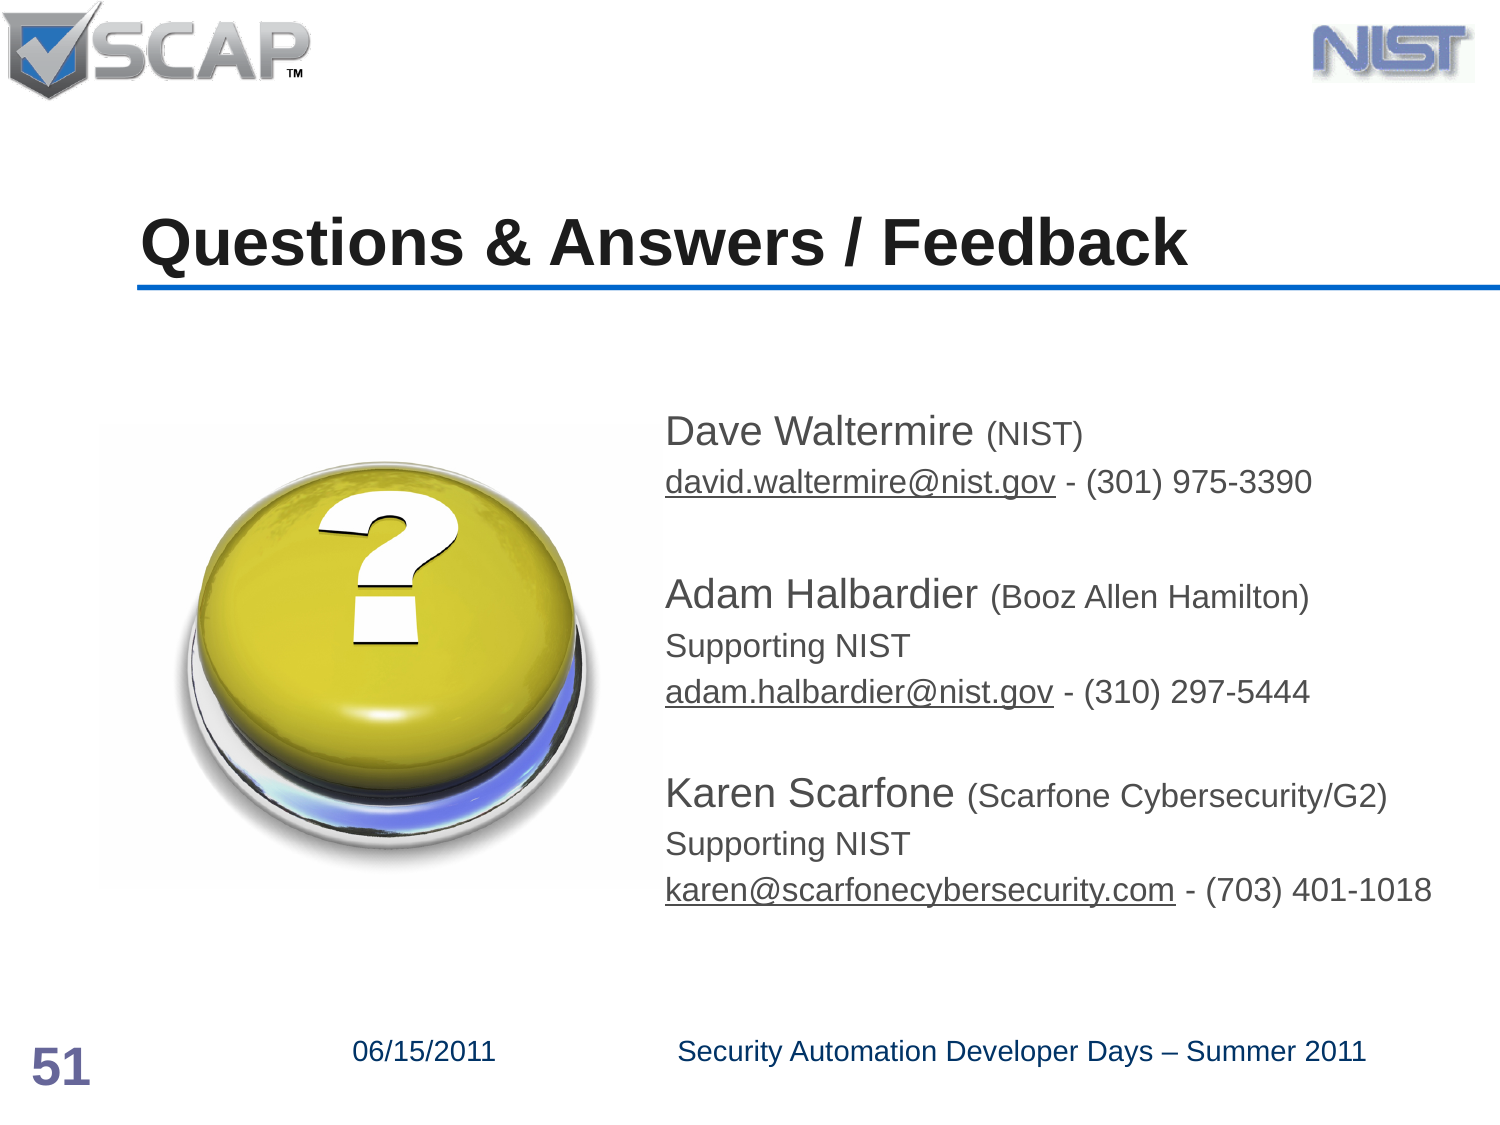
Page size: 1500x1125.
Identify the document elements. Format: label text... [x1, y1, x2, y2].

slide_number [337, 1025, 662, 1103]
picture [0, 0, 313, 103]
picture [1312, 24, 1475, 83]
picture [99, 424, 649, 889]
title Questions & Answers / Feedback [124, 99, 1426, 288]
list Dave Waltermire (NIST) david.waltermire@nist.gov - (301) 975-3390 Adam Halbardier (Booz Allen Hamilton) Supporting NIST adam.halbardier@nist.gov - (310) 297-5444 Karen Scarfone (Scarfone Cybersecurity/G2) Supporting NIST karen@scarfonecybersecurity.com - (703) 401-1018 [649, 287, 1488, 1026]
slide_number 51 [13, 1023, 111, 1105]
footer Security Automation Developer Days – Summer 2011 [662, 1025, 1426, 1103]
